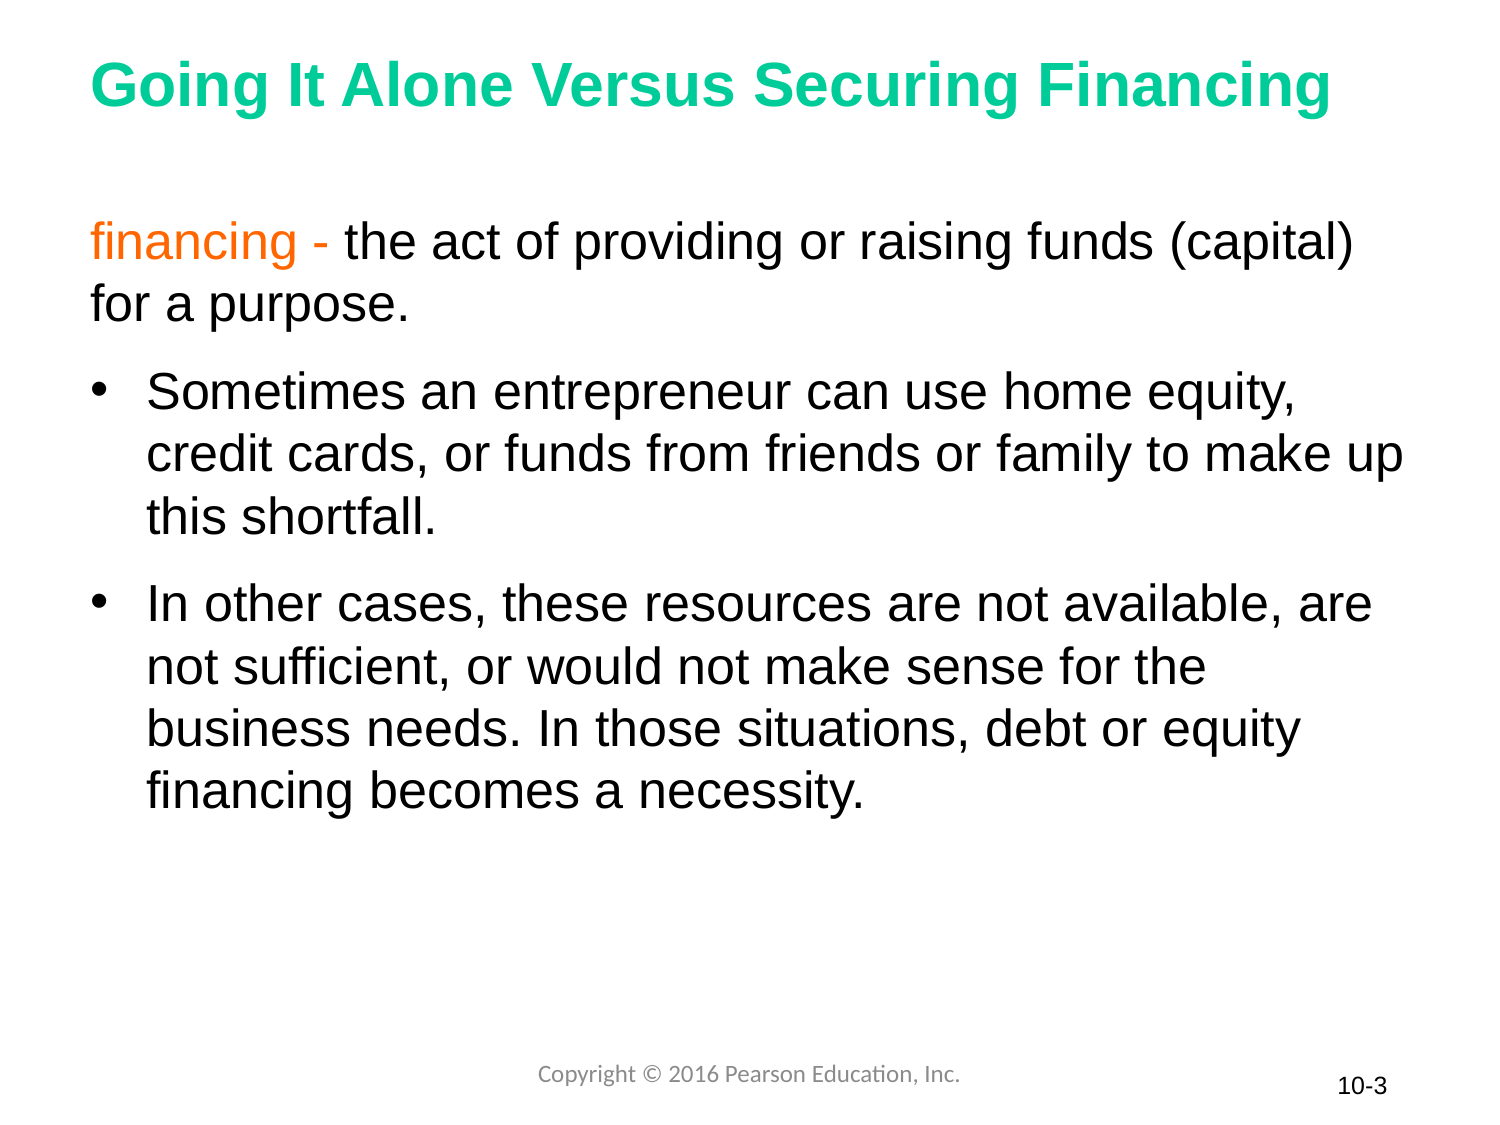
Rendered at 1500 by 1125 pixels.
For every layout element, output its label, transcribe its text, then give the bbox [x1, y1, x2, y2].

list financing - the act of providing or raising funds (capital) for a purpose. Sometimes an entrepreneur can use home equity, credit cards, or funds from friends or family to make up this shortfall. In other cases, these resources are not available, are not sufficient, or would not make sense for the business needs. In those situations, debt or equity financing becomes a necessity. [75, 200, 1425, 943]
footer Copyright © 2016 Pearson Education, Inc. [512, 1042, 988, 1103]
title Going It Alone Versus Securing Financing [75, 0, 1425, 175]
